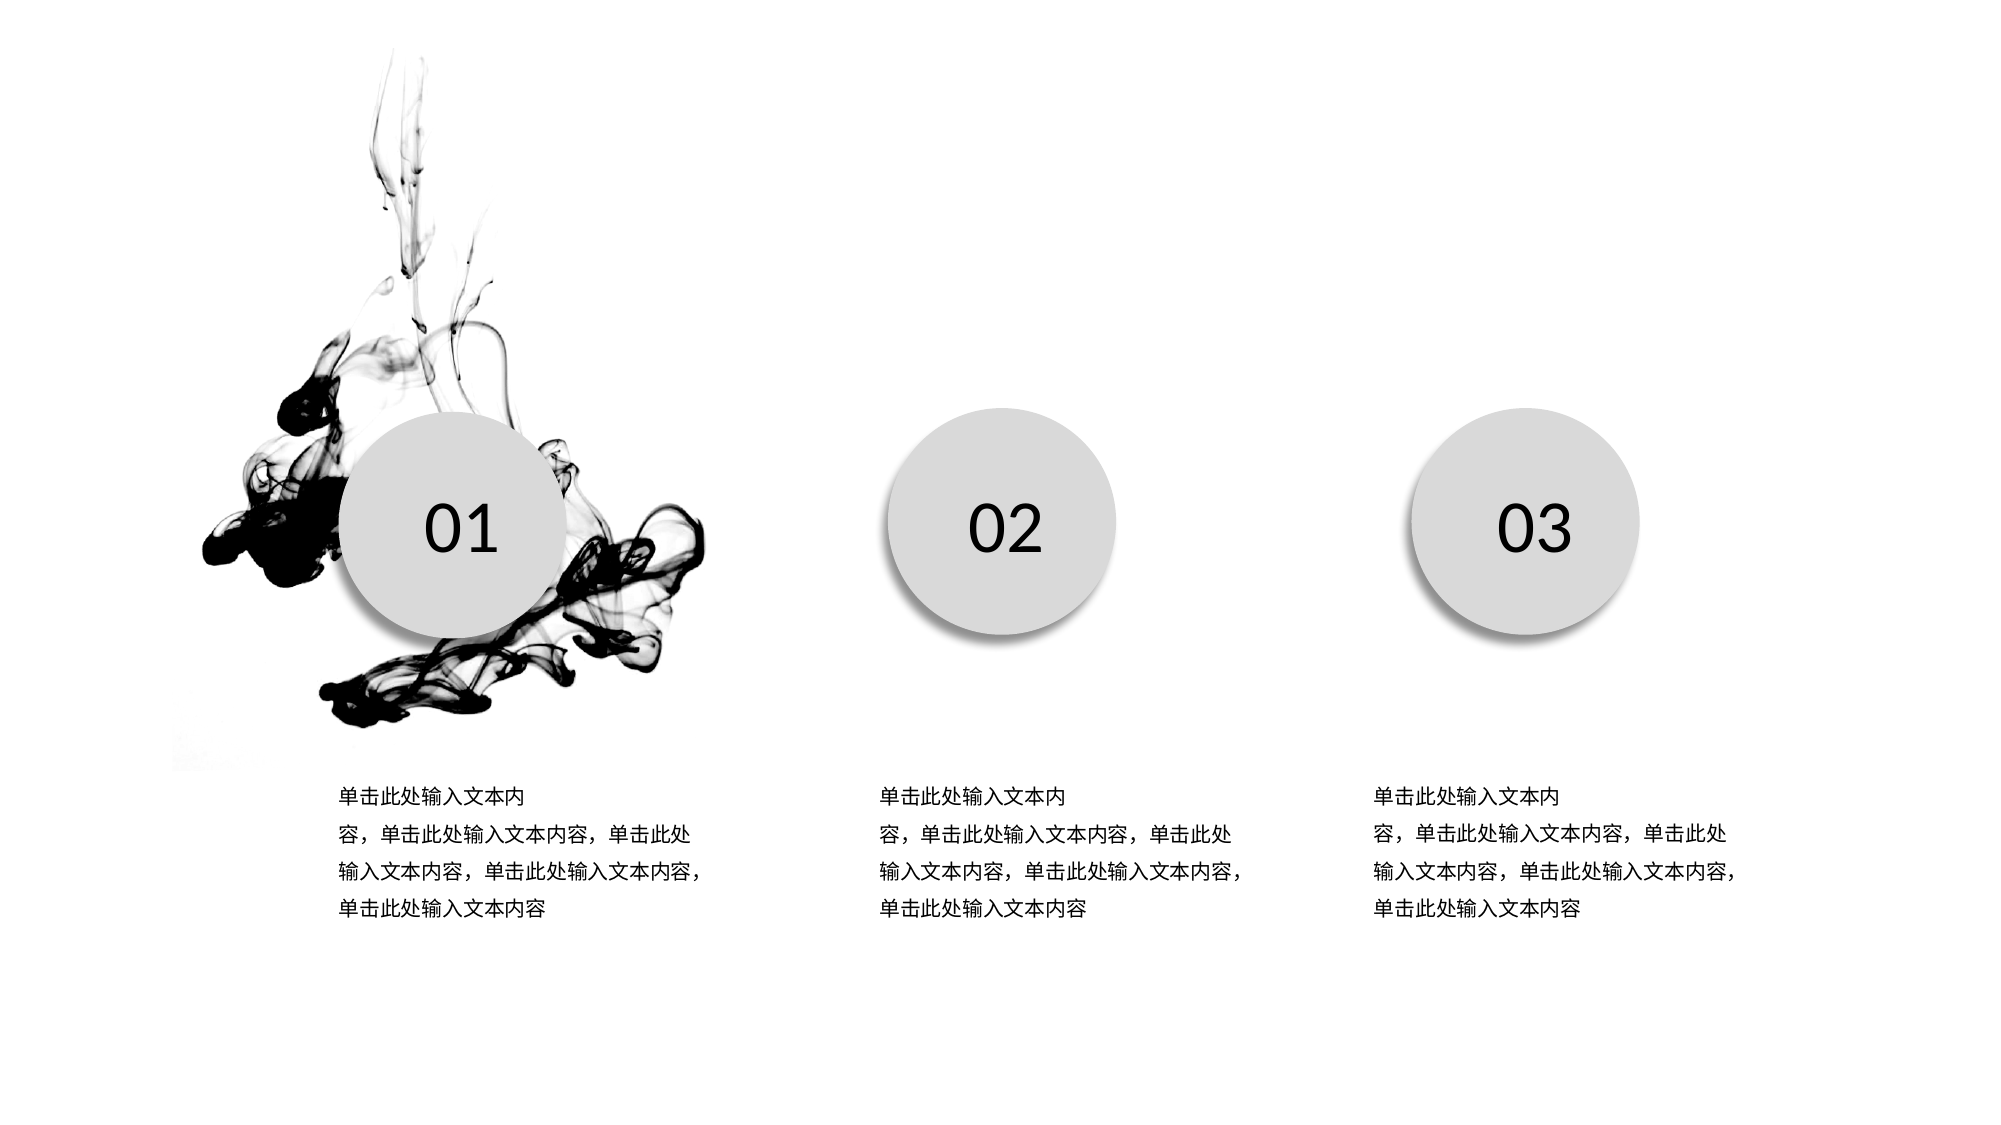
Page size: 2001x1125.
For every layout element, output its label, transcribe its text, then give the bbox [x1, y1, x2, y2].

text_box 单击此处输入文本内 容，单击此处输入文本内容，单击此处输入文本内容，单击此处输入文本内容，单击此处输入文本内容 [323, 790, 713, 966]
text_box 单击此处输入文本内 容，单击此处输入文本内容，单击此处输入文本内容，单击此处输入文本内容，单击此处输入文本内容 [1358, 763, 1748, 966]
text_box [886, 407, 1118, 636]
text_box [172, 34, 730, 790]
text_box [1410, 407, 1641, 636]
text_box 单击此处输入文本内 容，单击此处输入文本内容，单击此处输入文本内容，单击此处输入文本内容，单击此处输入文本内容 [864, 763, 1254, 966]
text_box 02 [954, 470, 1097, 576]
text_box 03 [1482, 470, 1625, 576]
